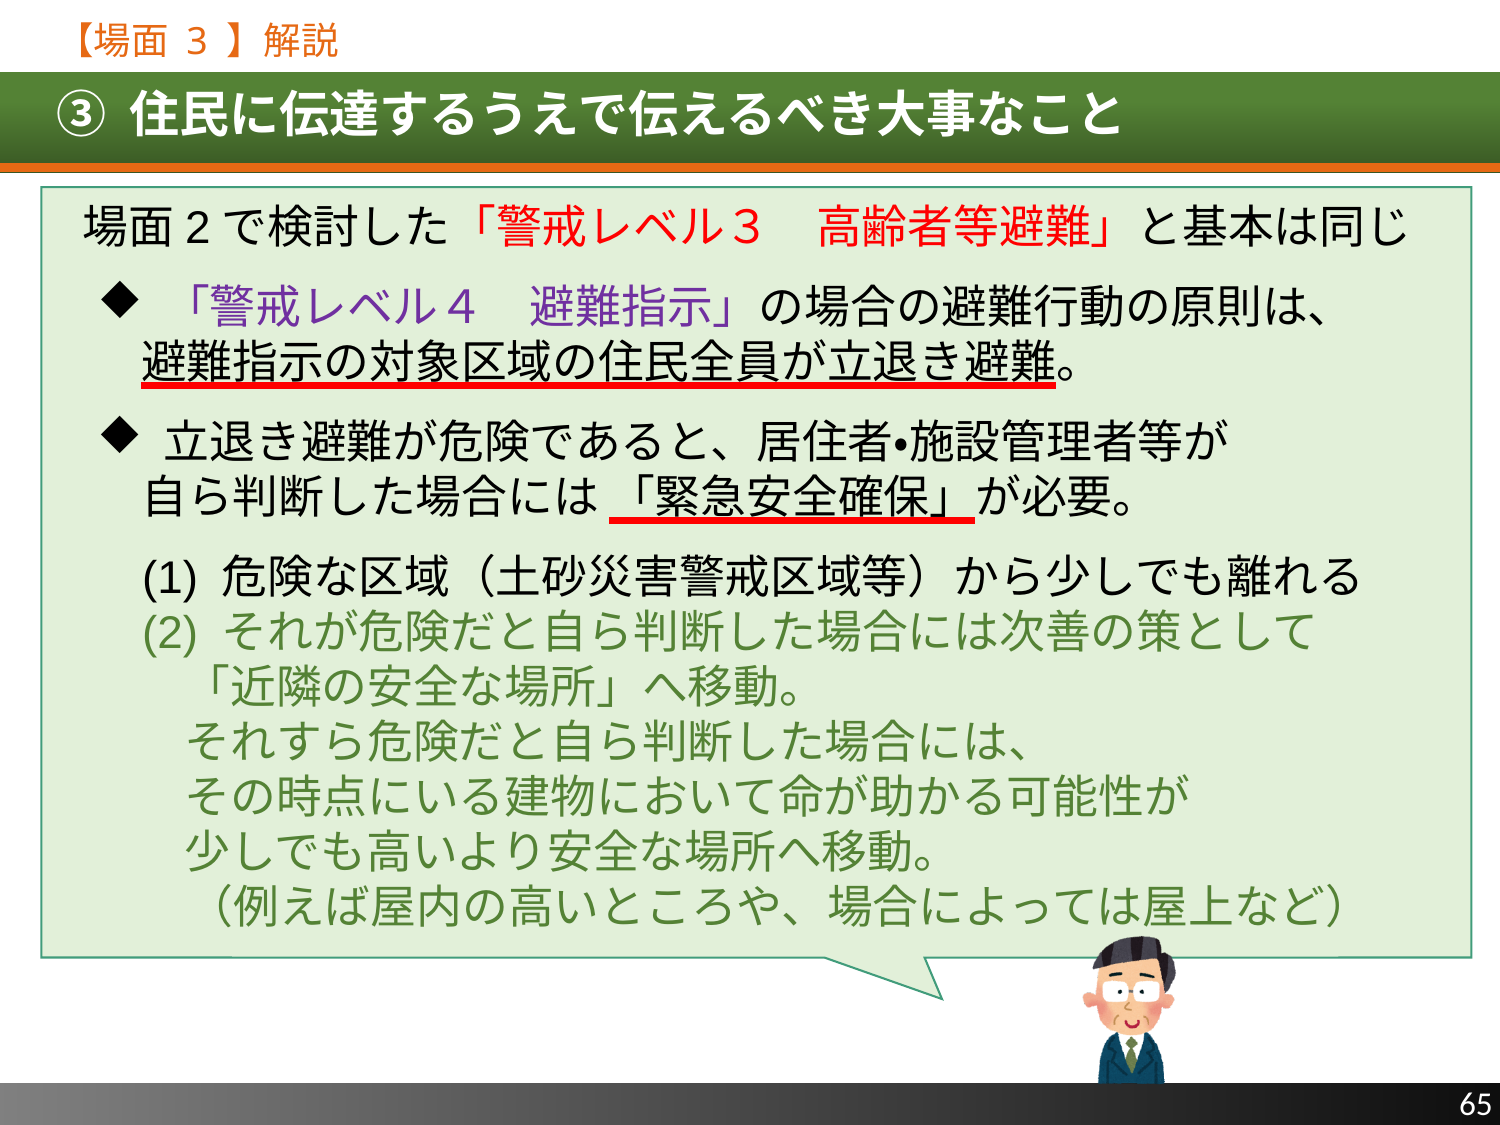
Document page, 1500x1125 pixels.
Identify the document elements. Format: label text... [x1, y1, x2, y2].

slide_number 65 [1170, 1072, 1500, 1125]
text_box 場面2で検討した「警戒レベル３ 高齢者等避難」と基本は同じ 「警戒レベル４ 避難指示」の場合の避難行動の原則は、 避難指示の対象区域の住民全員が立退き避難。 立退き避難が危険であると、居住者・施設管理者等が 自ら判断した場合には 「緊急安全確保」が必要。 (1) 危険な区域（土砂災害警戒区域等）から少しでも離れる (2) それが危険だと自ら判断した場合には次善の策として 「近隣の安全な場所」へ移動。 それすら危険だと自ら判断した場合には、 その時点にいる建物において命が助かる可能性が 少しでも高いより安全な場所へ移動。 （例えば屋内の高いところや、場合によっては屋上など） [40, 186, 1473, 1001]
picture [1069, 933, 1188, 1090]
list 【場面 3 】解説 [41, 14, 1336, 60]
title ③ 住民に伝達するうえで伝えるべき大事なこと [41, 59, 1500, 173]
